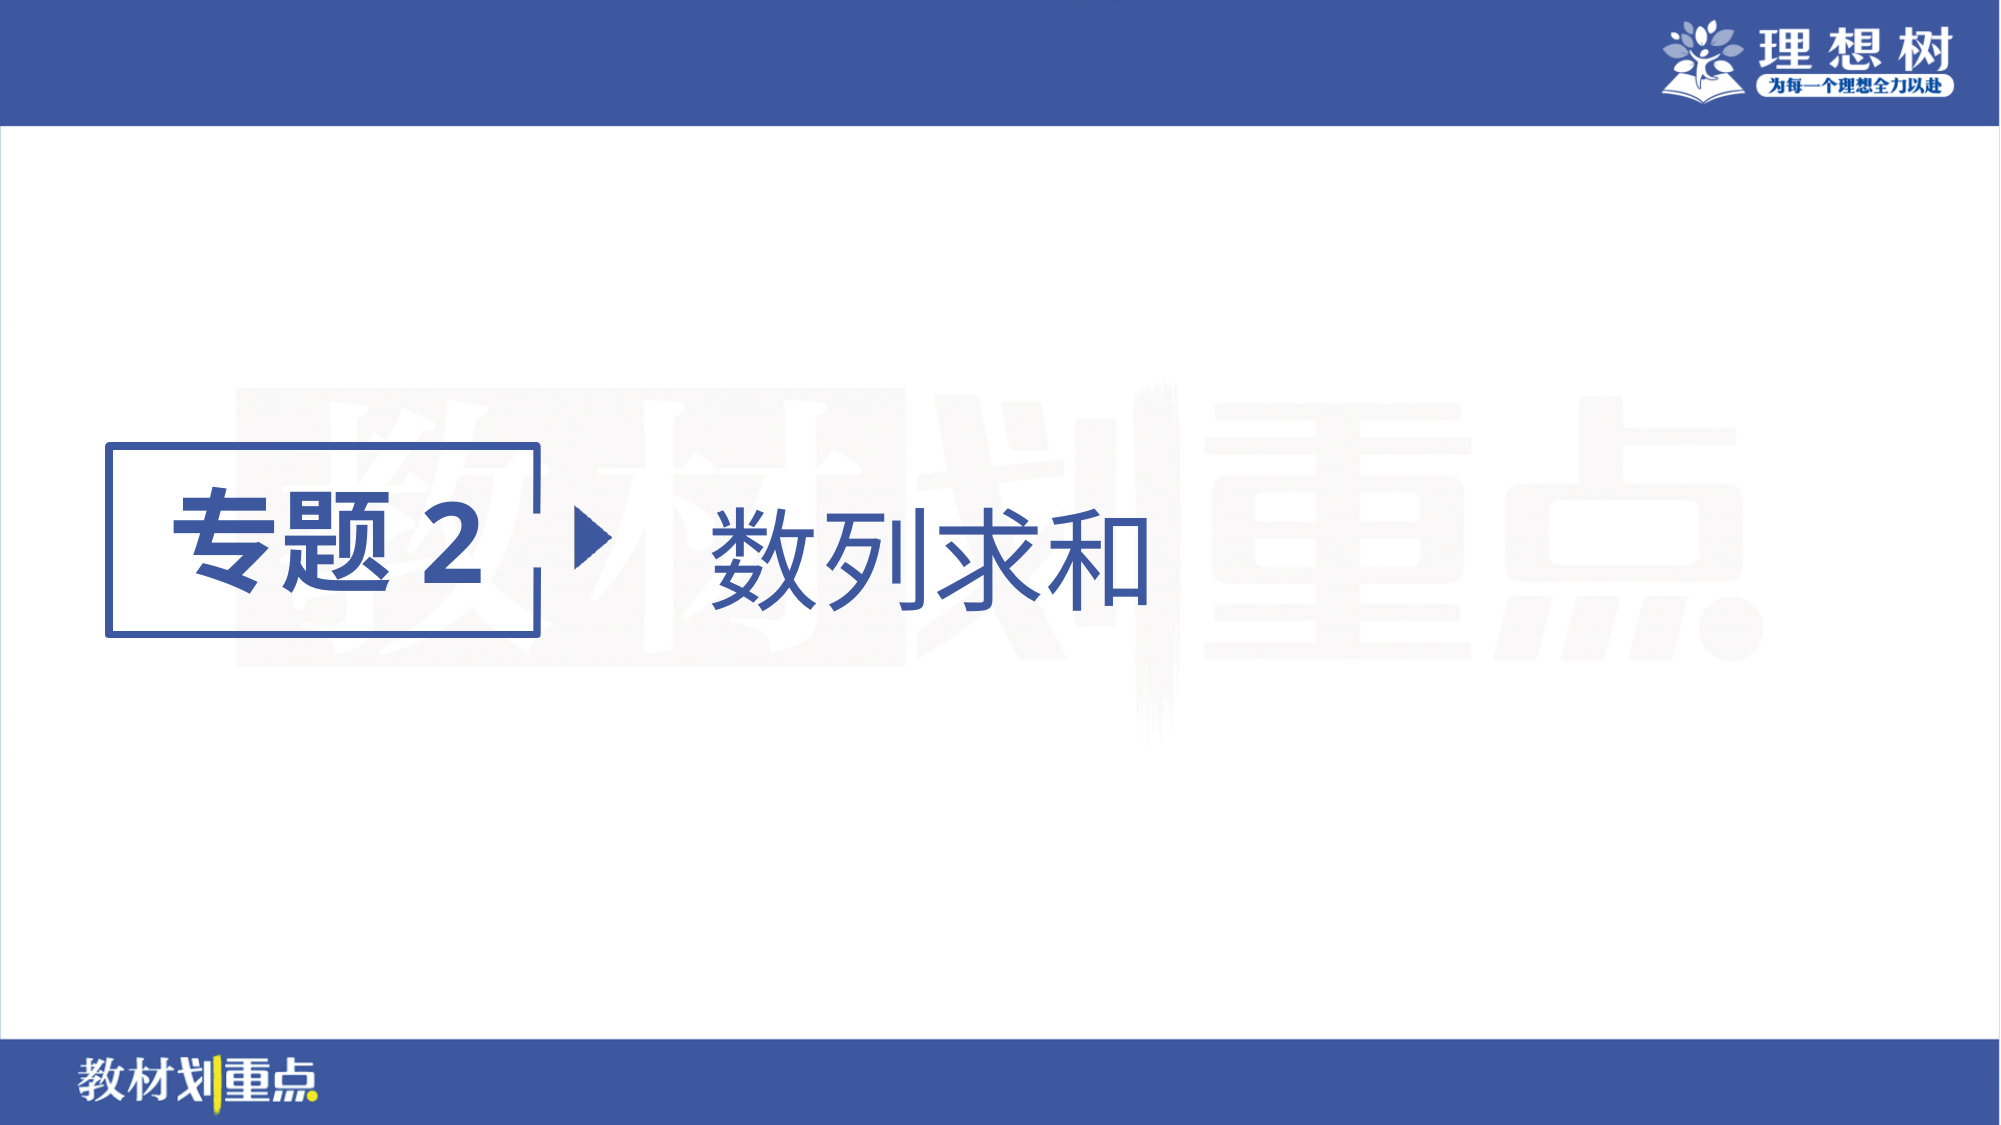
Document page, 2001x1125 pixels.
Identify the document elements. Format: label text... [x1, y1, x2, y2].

picture [0, 0, 2000, 1125]
text_box 数列求和 [708, 424, 1967, 635]
